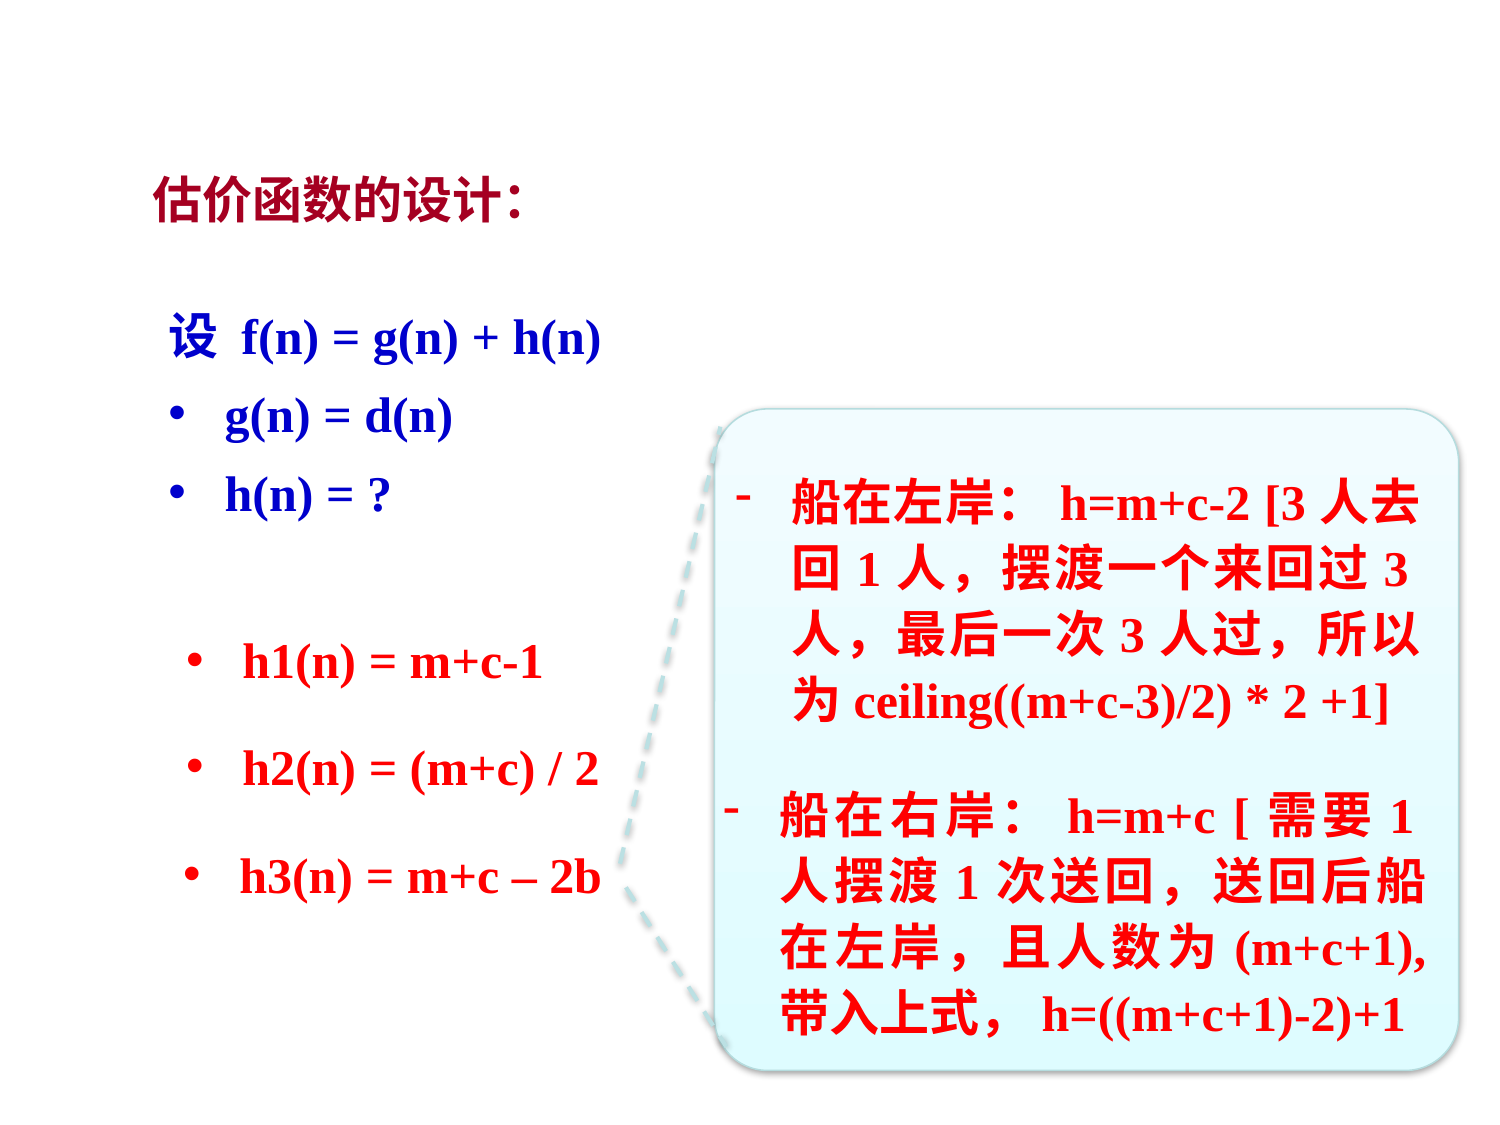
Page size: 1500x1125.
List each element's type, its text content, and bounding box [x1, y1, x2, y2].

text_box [619, 408, 1459, 1071]
text_box 设 f(n) = g(n) + h(n) g(n) = d(n) h(n) = ? [153, 290, 1220, 529]
text_box h1(n) = m+c-1 [171, 615, 614, 697]
text_box h3(n) = m+c – 2b [168, 830, 614, 911]
text_box h2(n) = (m+c) / 2 [171, 721, 614, 803]
text_box 估价函数的设计： [137, 160, 568, 236]
